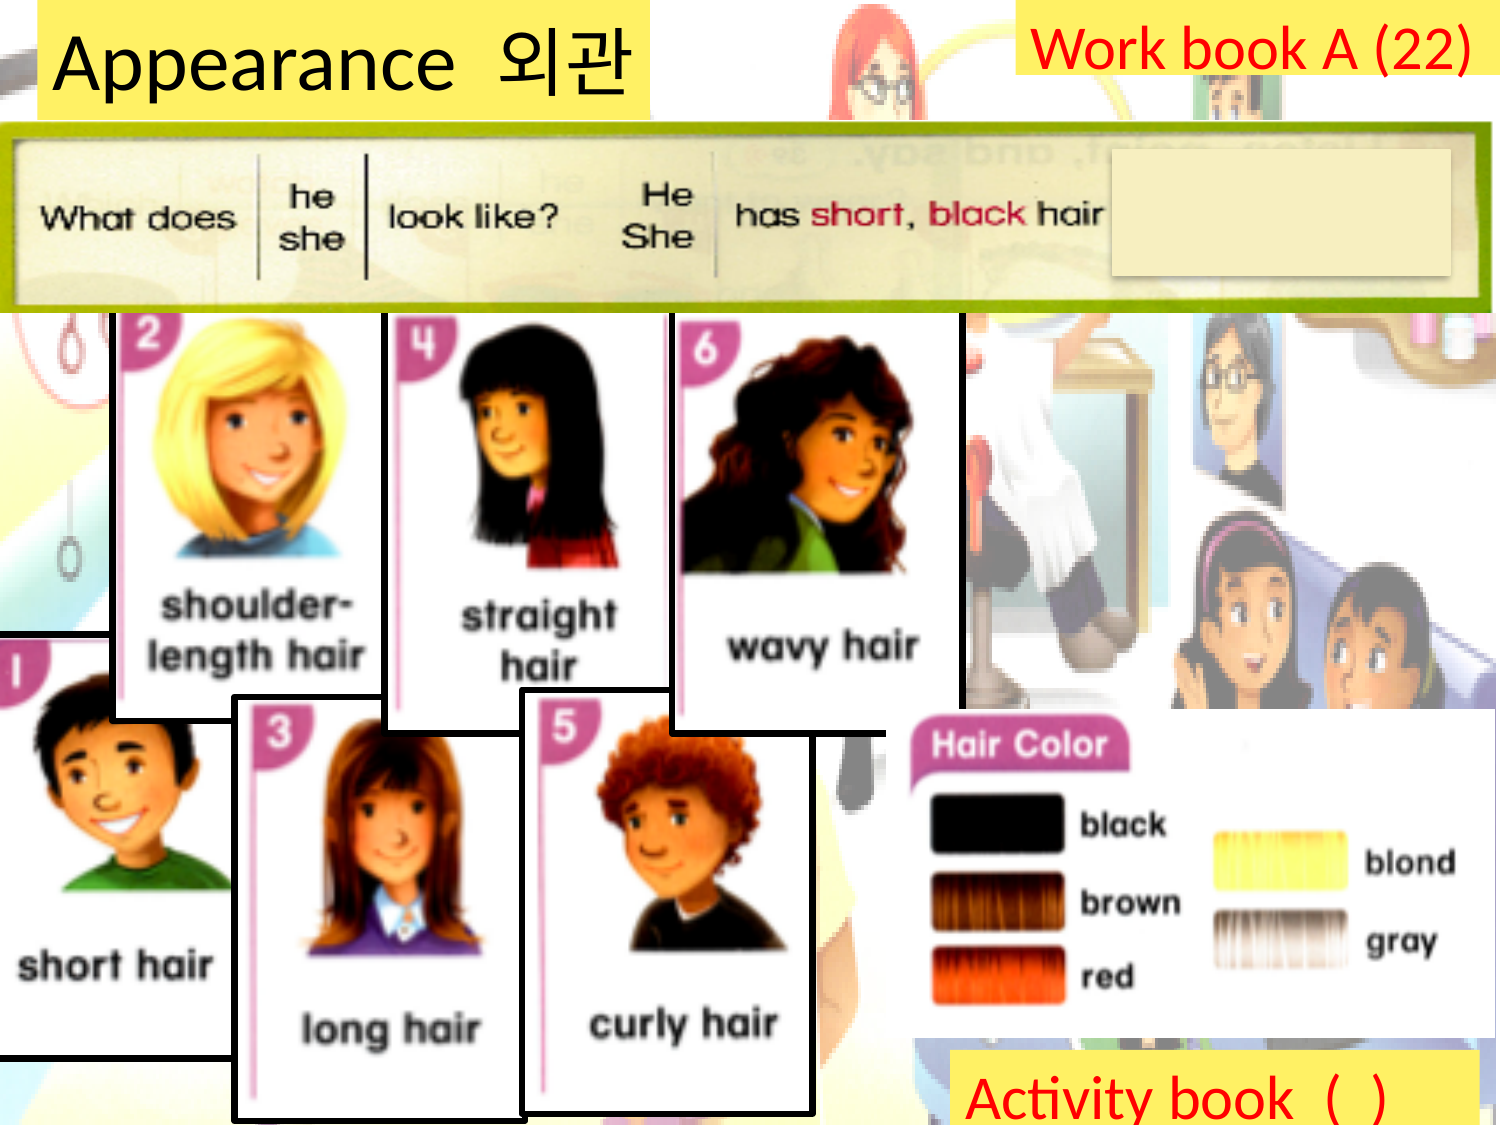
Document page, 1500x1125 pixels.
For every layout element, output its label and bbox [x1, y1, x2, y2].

picture [0, 0, 1500, 1125]
text_box [0, 120, 1497, 313]
